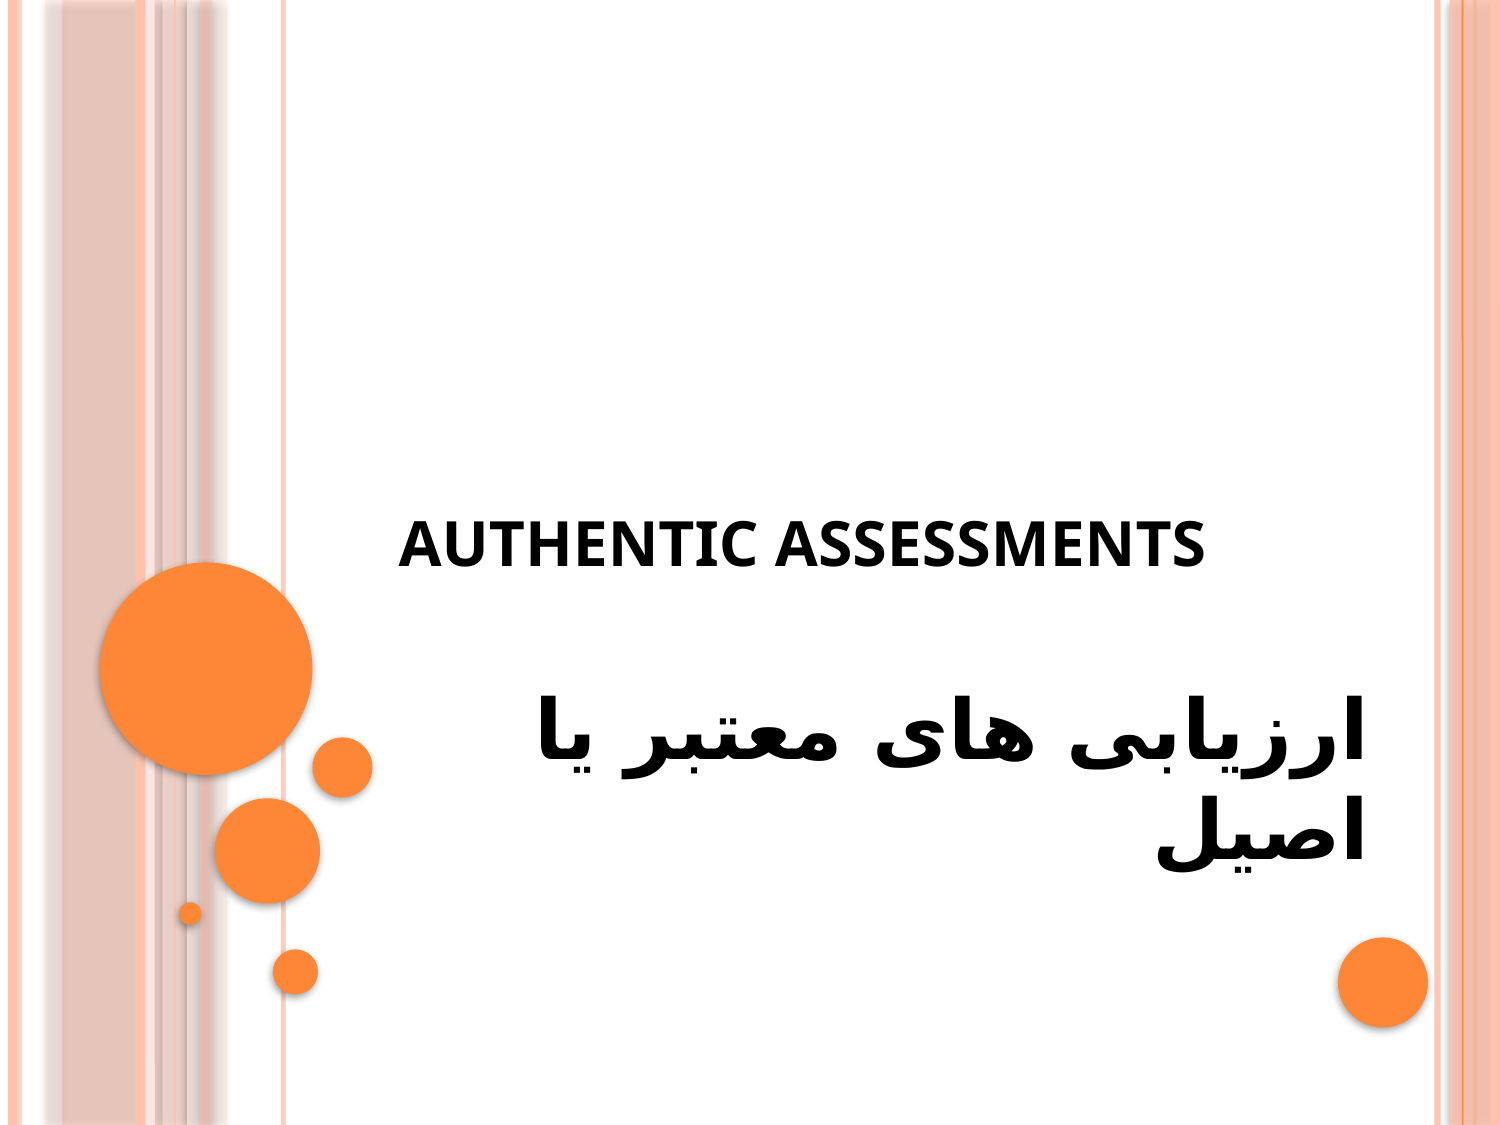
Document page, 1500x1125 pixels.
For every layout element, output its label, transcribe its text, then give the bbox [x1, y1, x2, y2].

title authentic assessments [383, 385, 1397, 587]
subtitle ارزیابی های معتبر یا اصیل [371, 668, 1385, 894]
